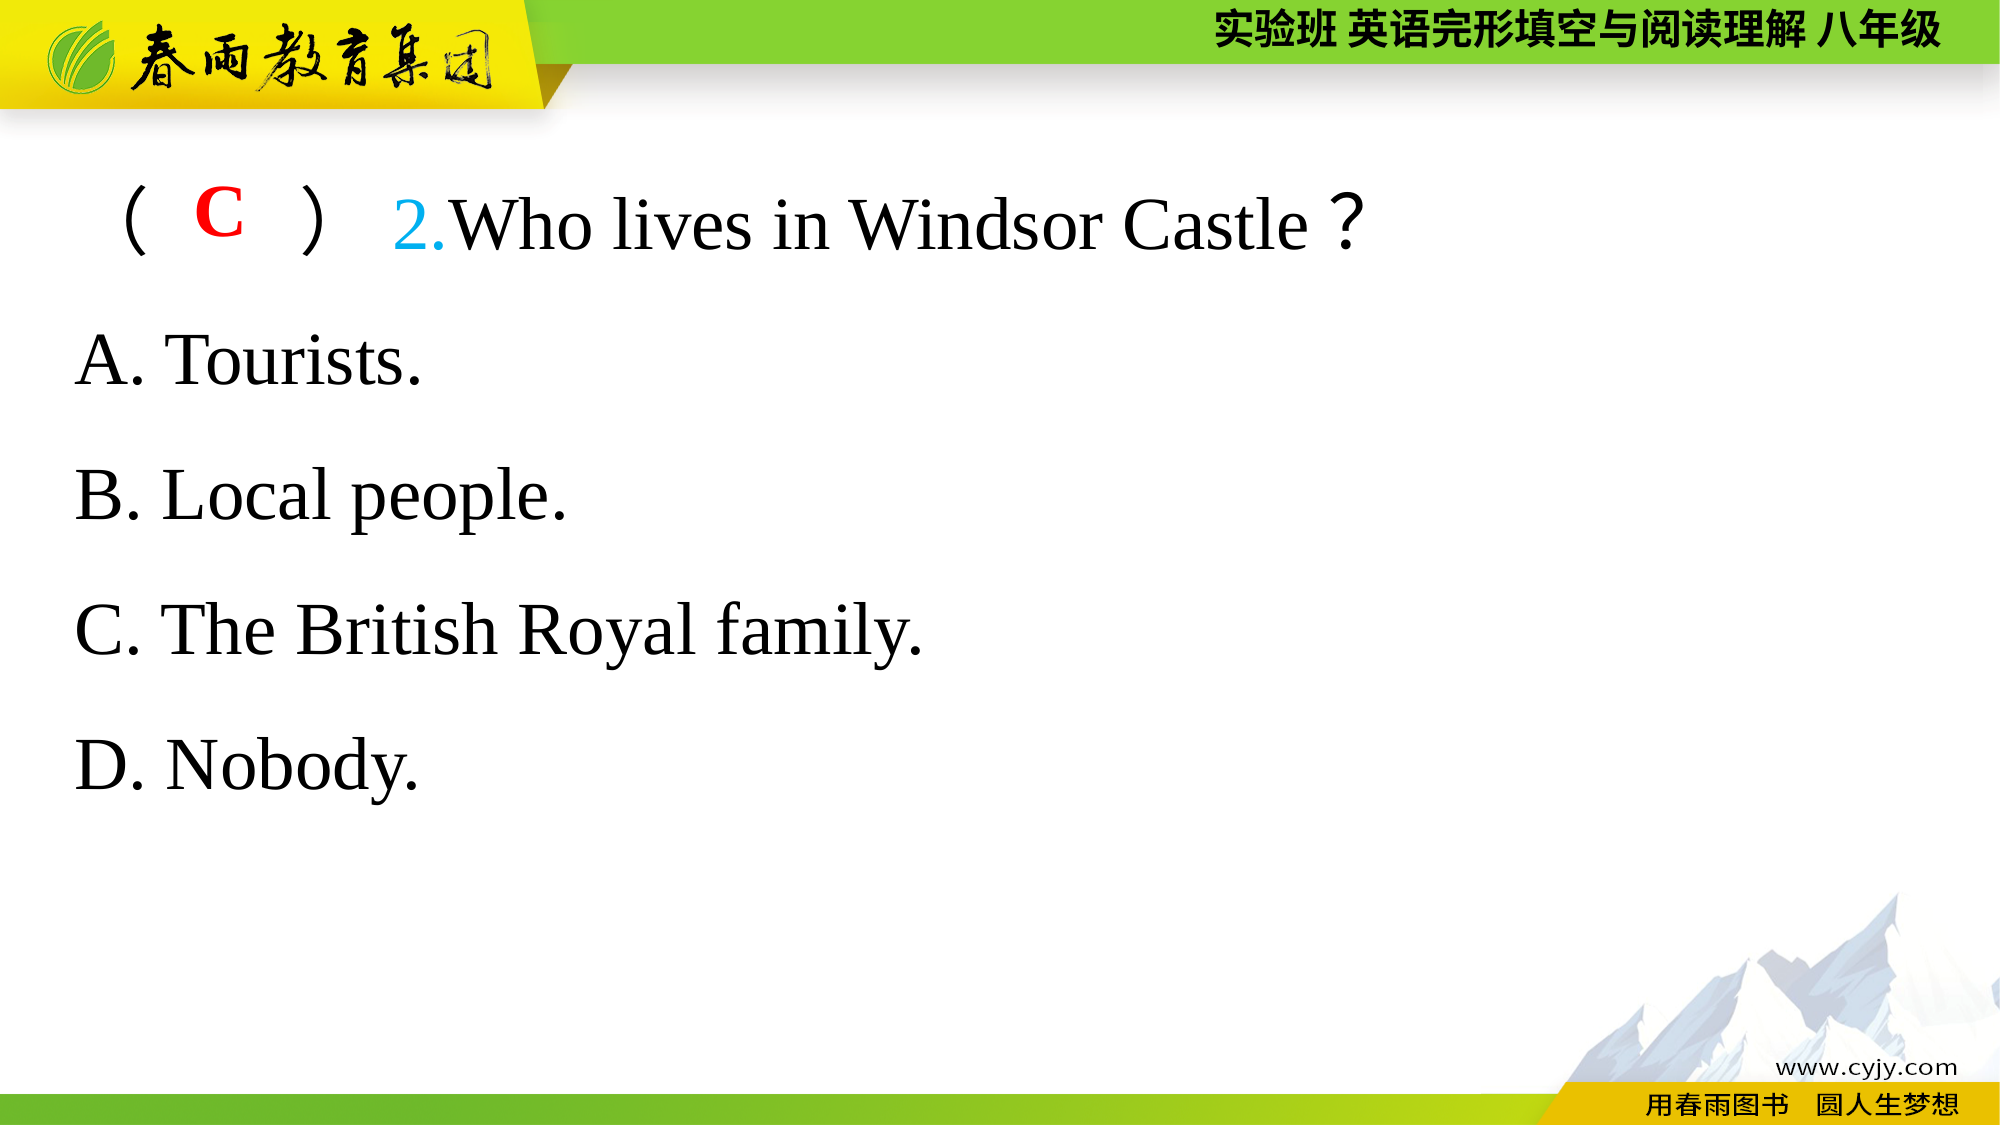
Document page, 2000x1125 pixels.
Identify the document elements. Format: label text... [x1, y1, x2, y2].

text_box C [179, 153, 264, 259]
picture [0, 0, 2000, 1125]
list （ ）2.Who lives in Windsor Castle？ A. Tourists. B. Local people. C. The British Royal family. D. Nobody. [59, 122, 1944, 844]
